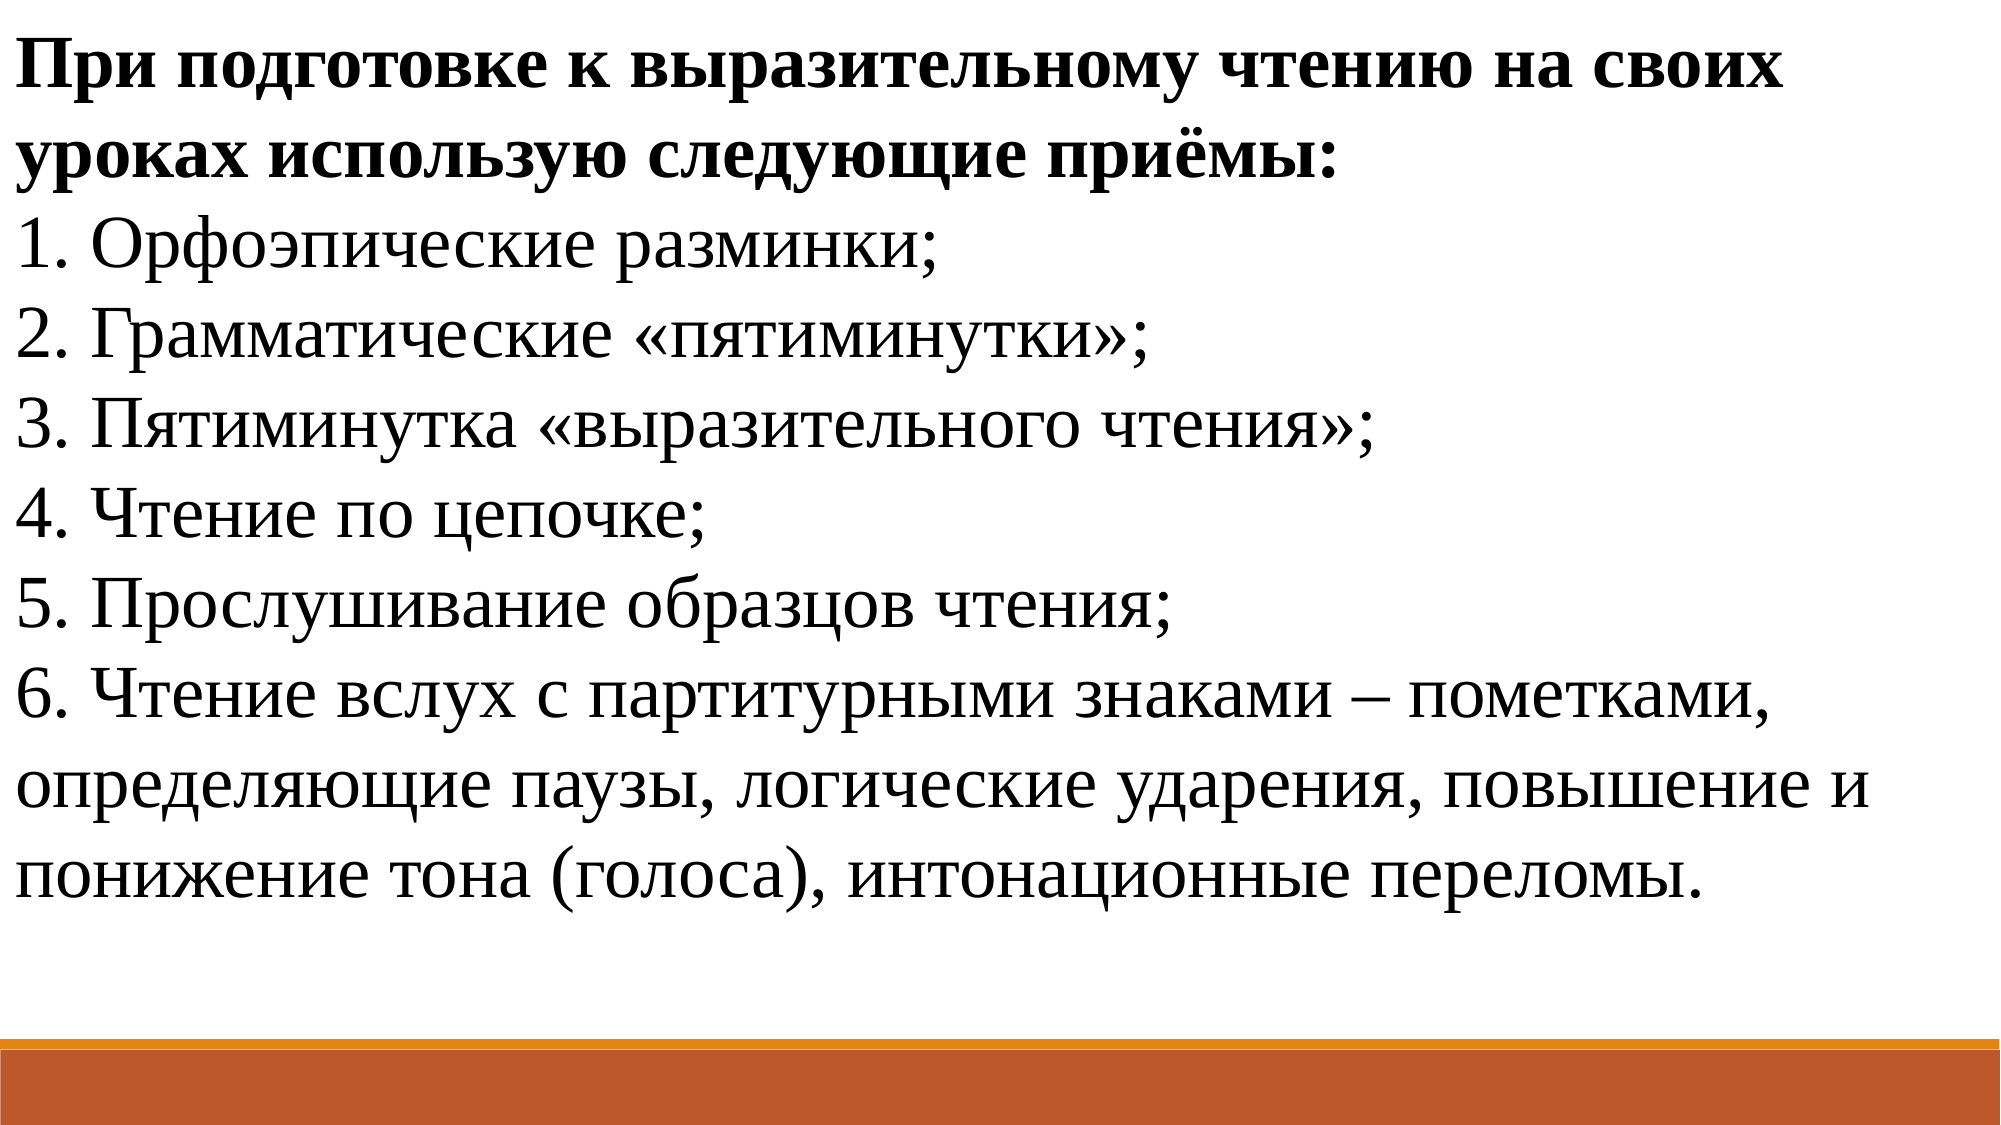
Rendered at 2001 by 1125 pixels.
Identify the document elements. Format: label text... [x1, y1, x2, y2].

text_box При подготовке к выразительному чтению на своих уроках использую следующие приёмы: 1. Орфоэпические разминки; 2. Грамматические «пятиминутки»; 3. Пятиминутка «выразительного чтения»; 4. Чтение по цепочке; 5. Прослушивание образцов чтения; 6. Чтение вслух с партитурными знаками – пометками, определяющие паузы, логические ударения, повышение и понижение тона (голоса), интонационные переломы. [0, 4, 2000, 920]
